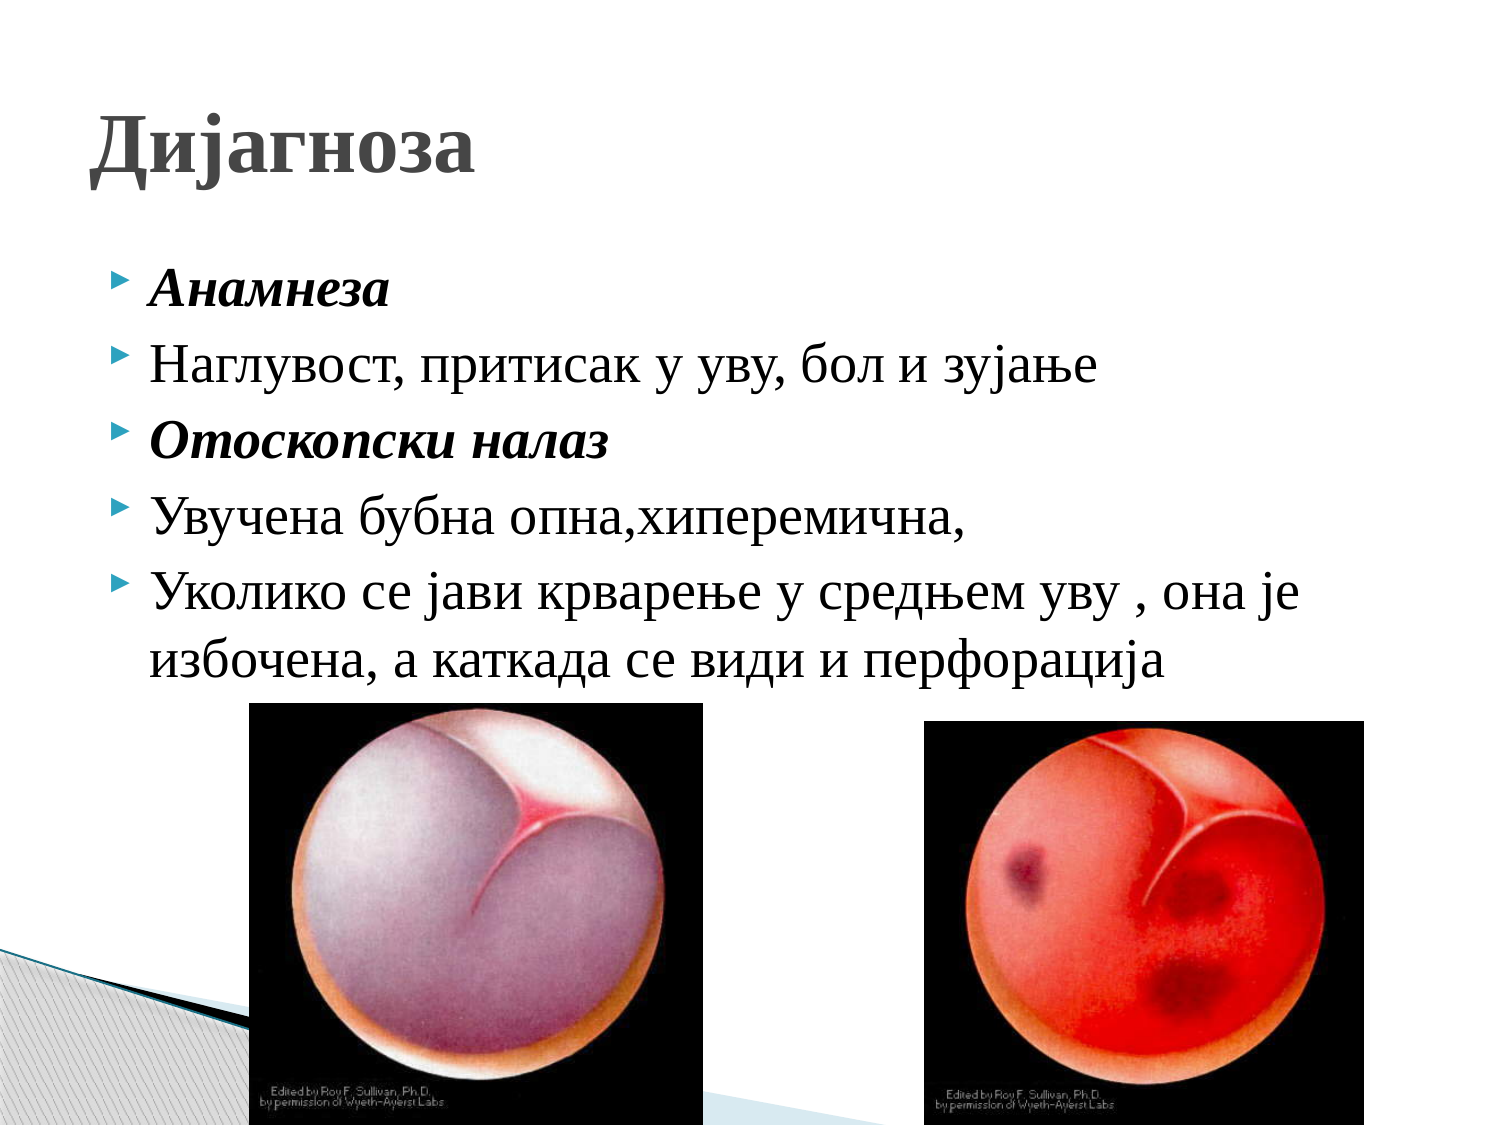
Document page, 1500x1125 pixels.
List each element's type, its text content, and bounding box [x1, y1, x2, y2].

picture [924, 720, 1365, 1125]
picture [249, 702, 703, 1125]
list Анамнеза Наглувост, притисак у уву, бол и зујање Отоскопски налаз Увучена бубна опна,хиперемична, Уколико се јави крварење у средњем уву , она је избочена, а каткада се види и перфорација [74, 242, 1426, 986]
title Дијагноза [75, 45, 1425, 233]
